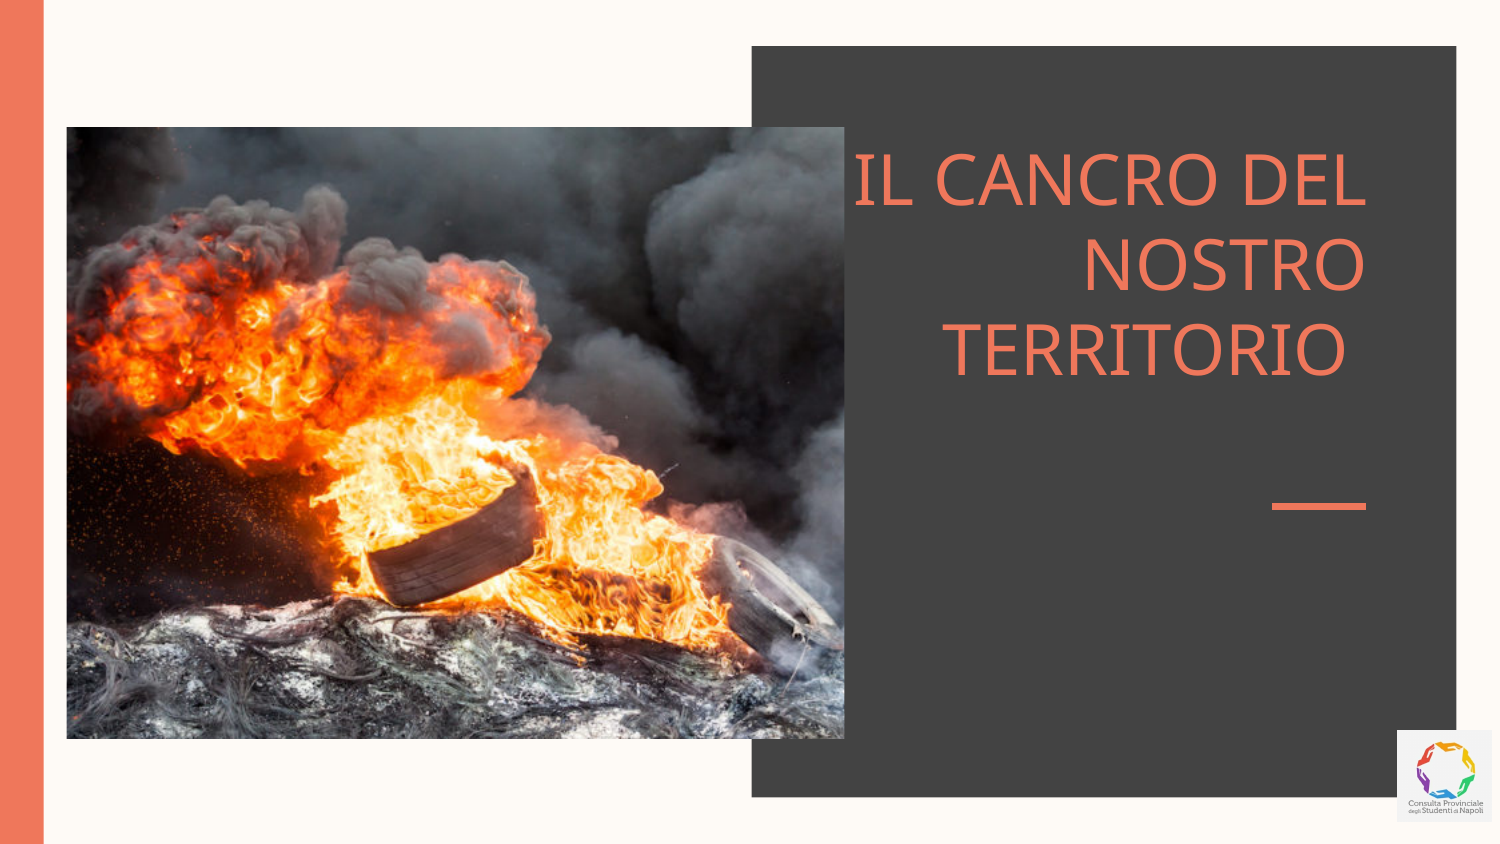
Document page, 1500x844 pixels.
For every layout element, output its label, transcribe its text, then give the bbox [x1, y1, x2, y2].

text_box [0, 0, 44, 844]
text_box [751, 46, 1457, 798]
title IL CANCRO DEL NOSTRO TERRITORIO [845, 119, 1383, 443]
picture [1397, 730, 1492, 822]
picture [66, 119, 845, 739]
